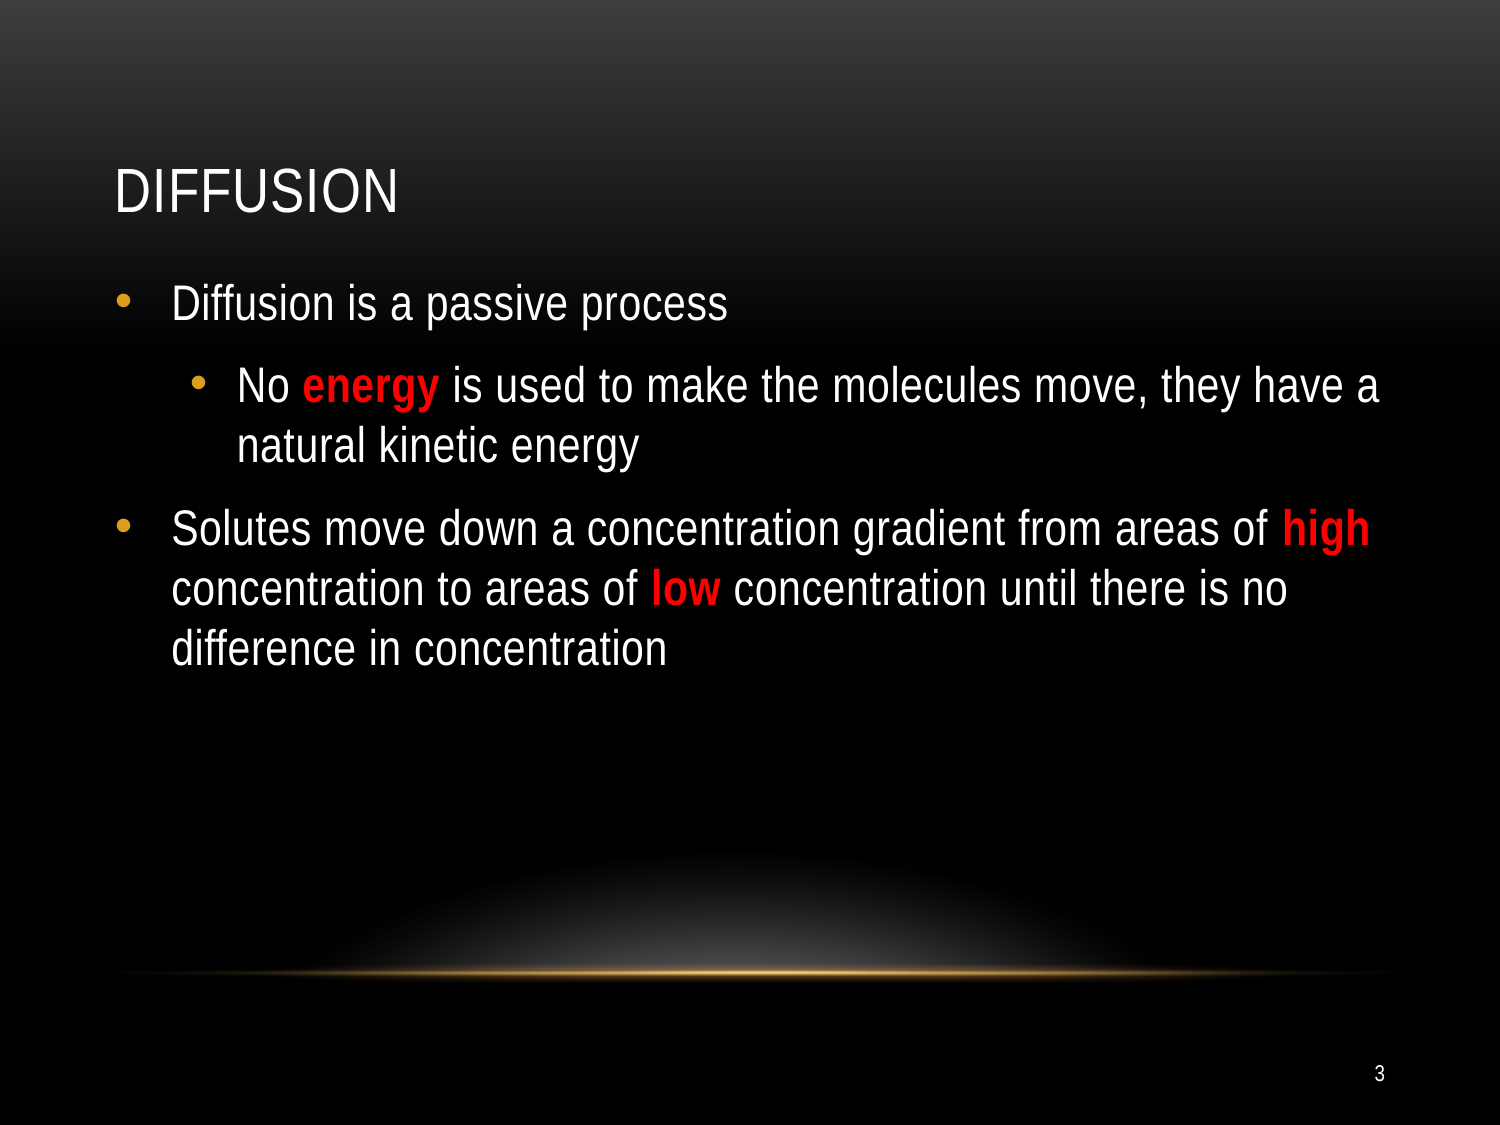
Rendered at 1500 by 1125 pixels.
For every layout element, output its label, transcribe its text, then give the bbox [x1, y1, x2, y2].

list Diffusion is a passive process No energy is used to make the molecules move, they have a natural kinetic energy Solutes move down a concentration gradient from areas of high concentration to areas of low concentration until there is no difference in concentration [99, 262, 1400, 938]
picture [0, 0, 1500, 1125]
slide_number 3 [1237, 1042, 1400, 1103]
title Diffusion [99, 45, 1400, 233]
